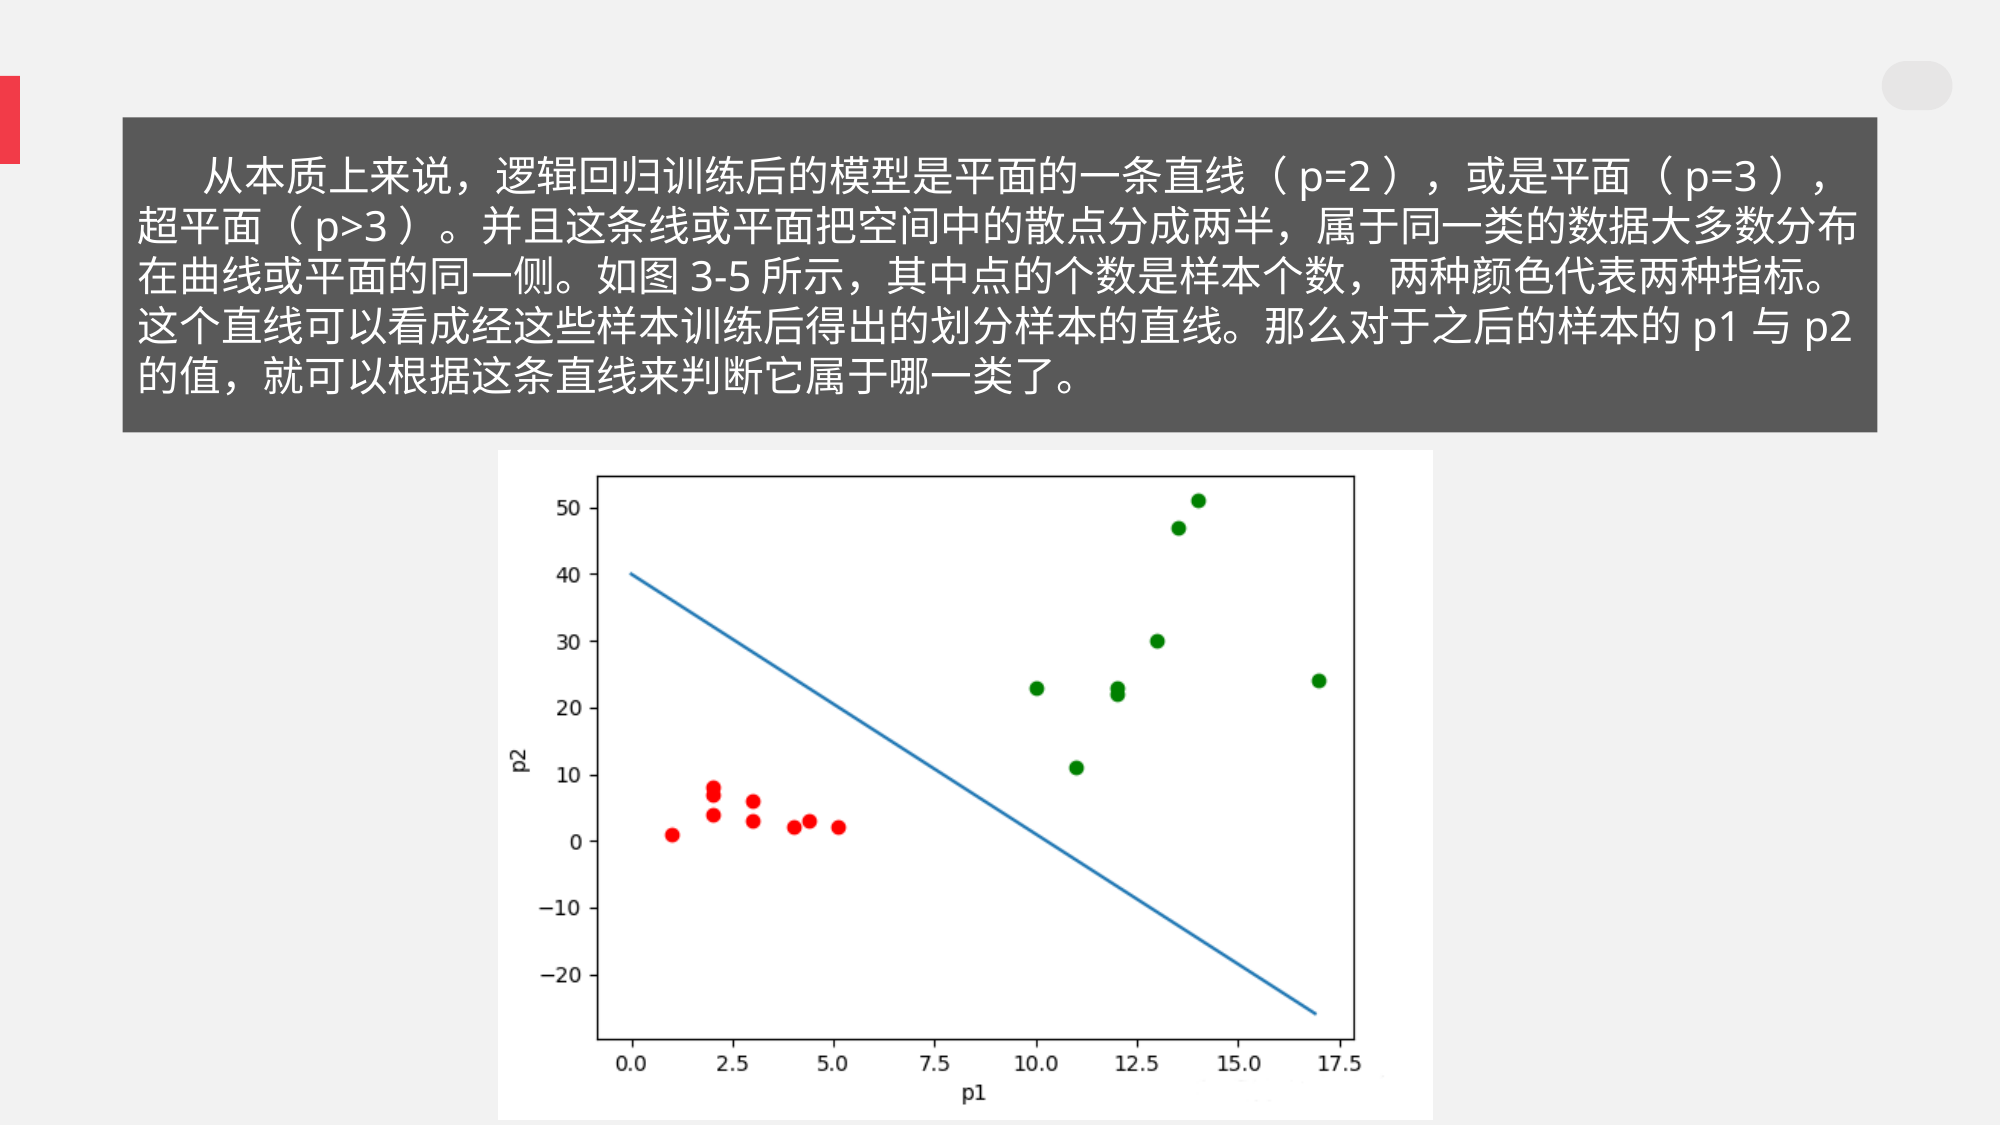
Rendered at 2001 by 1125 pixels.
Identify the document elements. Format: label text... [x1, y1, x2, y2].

text_box 从本质上来说，逻辑回归训练后的模型是平面的一条直线（p=2），或是平面（p=3），超平面（p>3）。并且这条线或平面把空间中的散点分成两半，属于同一类的数据大多数分布在曲线或平面的同一侧。如图3-5所示，其中点的个数是样本个数，两种颜色代表两种指标。这个直线可以看成经这些样本训练后得出的划分样本的直线。那么对于之后的样本的p1与p2的值，就可以根据这条直线来判断它属于哪一类了。 [122, 116, 1878, 433]
picture [498, 450, 1433, 1120]
